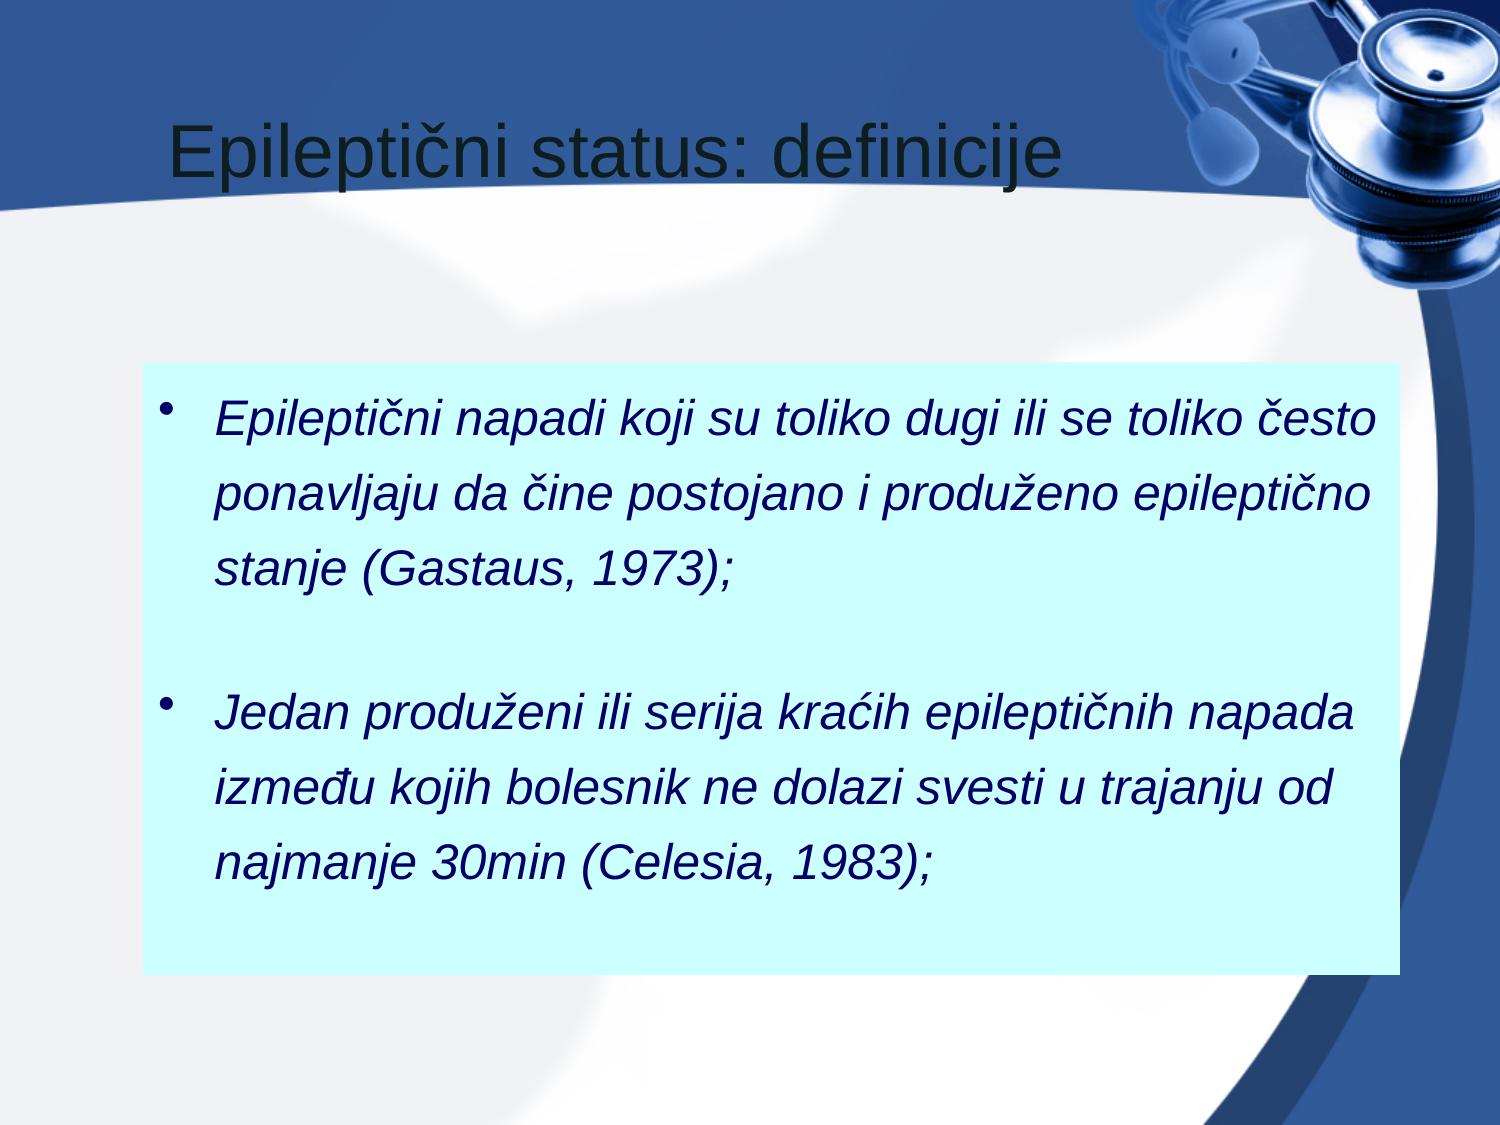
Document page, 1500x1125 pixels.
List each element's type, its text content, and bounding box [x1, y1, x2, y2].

picture [0, 0, 1500, 1125]
list Epileptični napadi koji su toliko dugi ili se toliko često ponavljaju da čine postojano i produženo epileptično stanje (Gastaus, 1973); Jedan produženi ili serija kraćih epileptičnih napada između kojih bolesnik ne dolazi svesti u trajanju od najmanje 30min (Celesia, 1983); [142, 362, 1401, 976]
title Epileptični status: definicije [152, 74, 1328, 220]
slide_number 40 [937, 1062, 1294, 1101]
